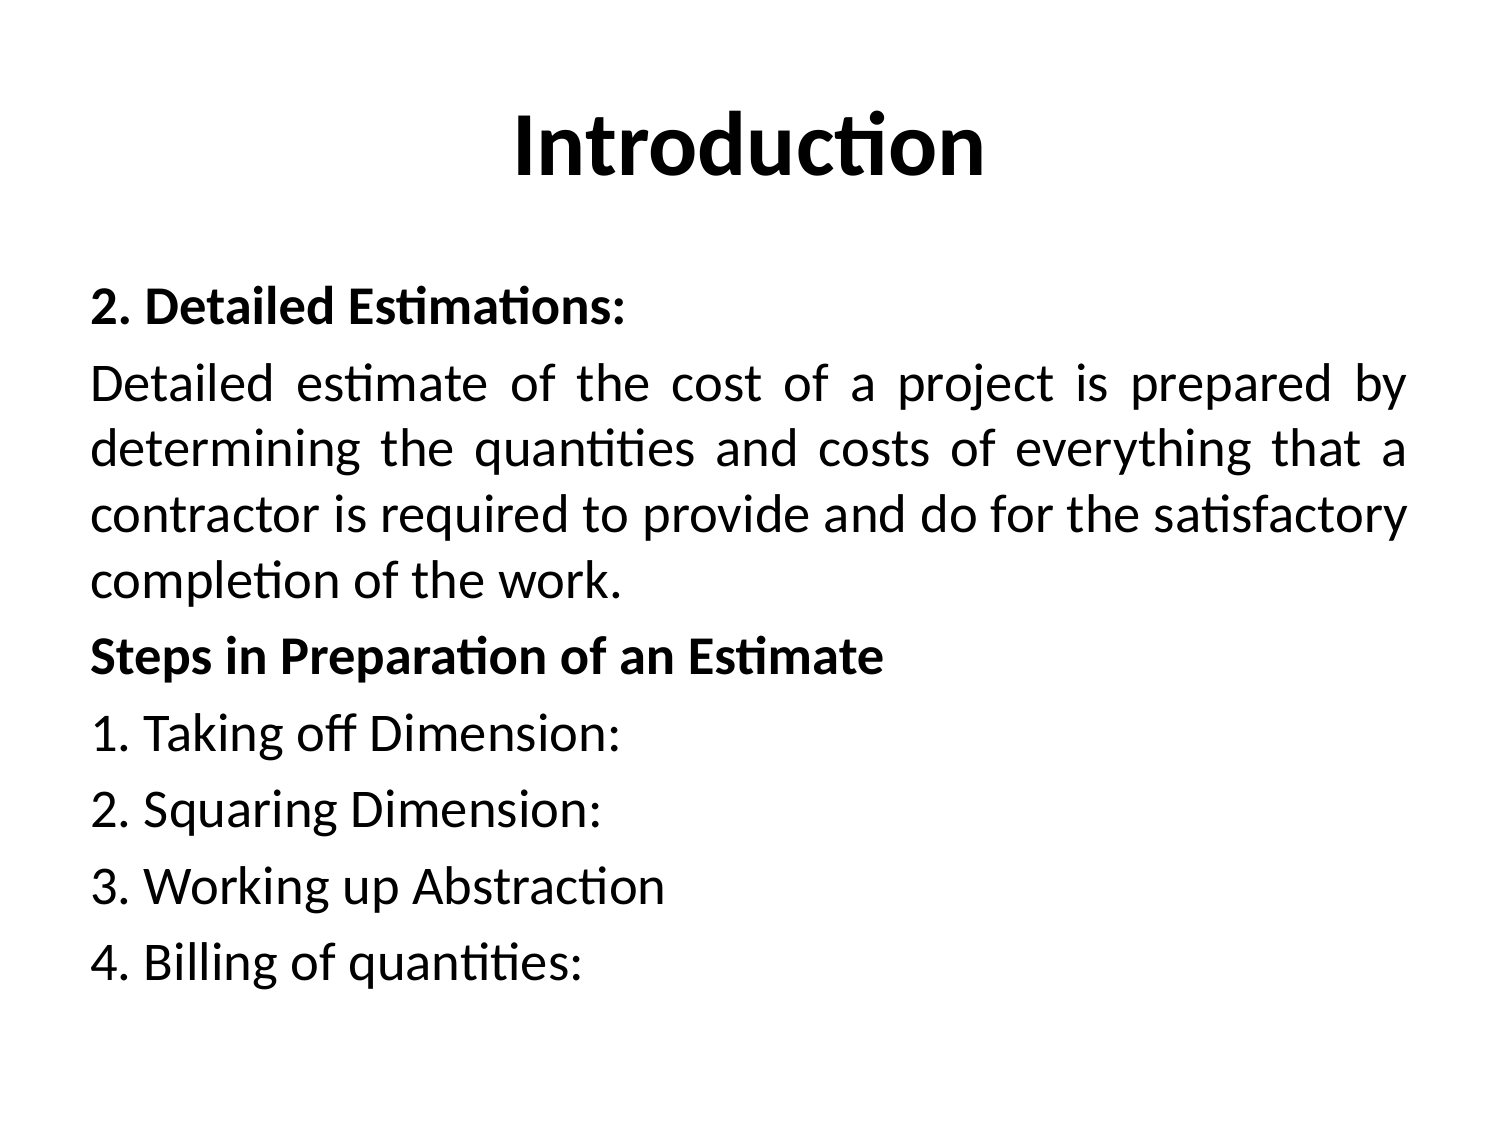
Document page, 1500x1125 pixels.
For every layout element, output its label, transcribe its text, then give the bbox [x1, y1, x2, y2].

list 2. Detailed Estimations: Detailed estimate of the cost of a project is prepared by determining the quantities and costs of everything that a contractor is required to provide and do for the satisfactory completion of the work. Steps in Preparation of an Estimate 1. Taking off Dimension: 2. Squaring Dimension: 3. Working up Abstraction 4. Billing of quantities: [75, 262, 1425, 1005]
title Introduction [75, 45, 1425, 233]
